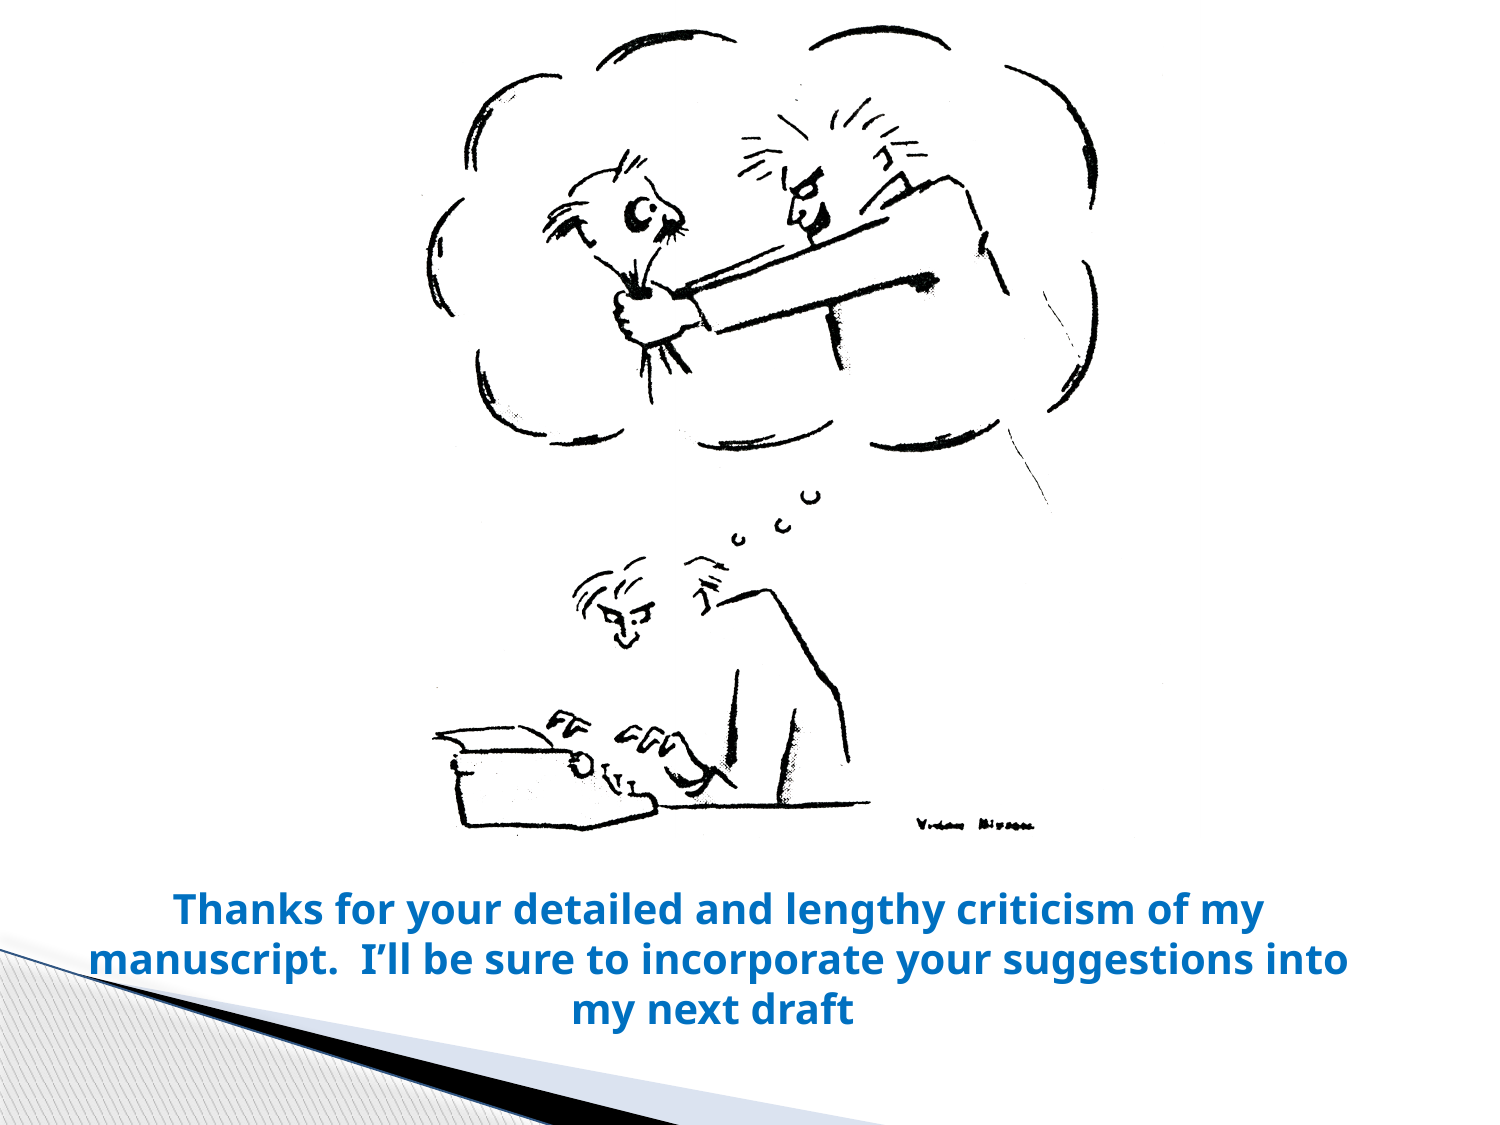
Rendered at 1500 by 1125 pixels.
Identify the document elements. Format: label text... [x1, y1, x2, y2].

text_box Thanks for your detailed and lengthy criticism of my manuscript. I’ll be sure to incorporate your suggestions into my next draft. [37, 875, 1400, 1040]
picture [374, 0, 1213, 838]
